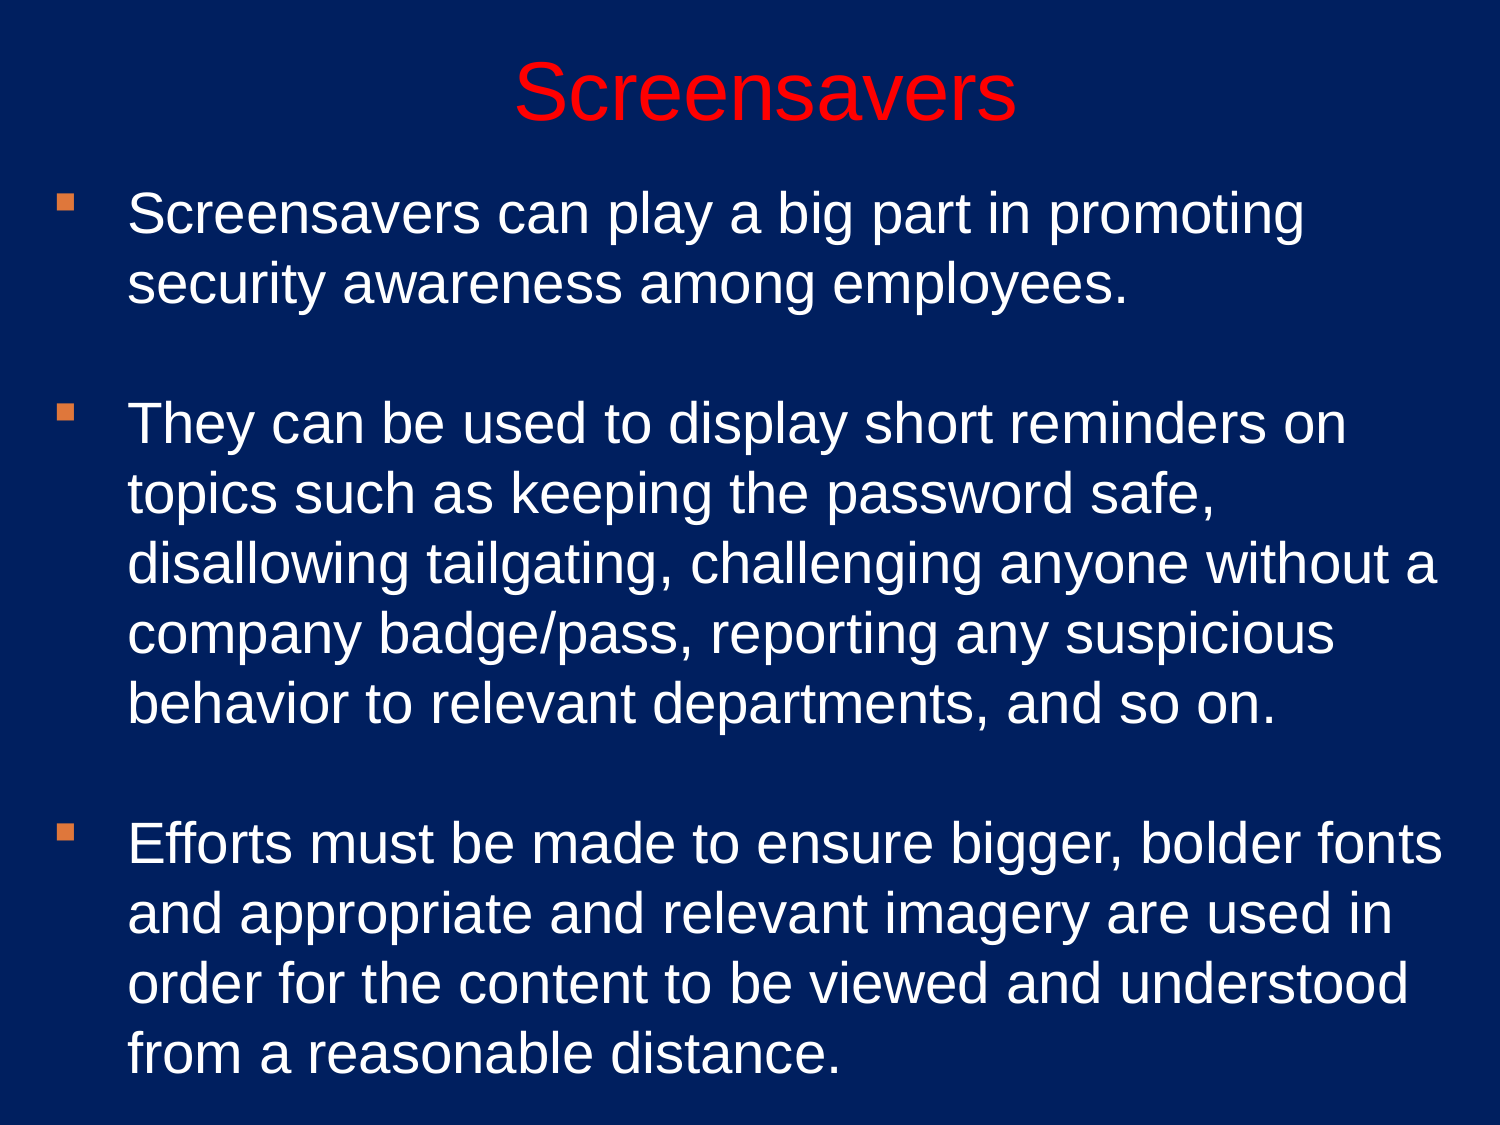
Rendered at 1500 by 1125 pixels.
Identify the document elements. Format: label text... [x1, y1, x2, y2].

title Screensavers [50, 12, 1462, 174]
text_box Screensavers can play a big part in promoting security awareness among employees. They can be used to display short reminders on topics such as keeping the password safe, disallowing tailgating, challenging anyone without a company badge/pass, reporting any suspicious behavior to relevant departments, and so on. Efforts must be made to ensure bigger, bolder fonts and appropriate and relevant imagery are used in order for the content to be viewed and understood from a reasonable distance. [49, 174, 1475, 1110]
